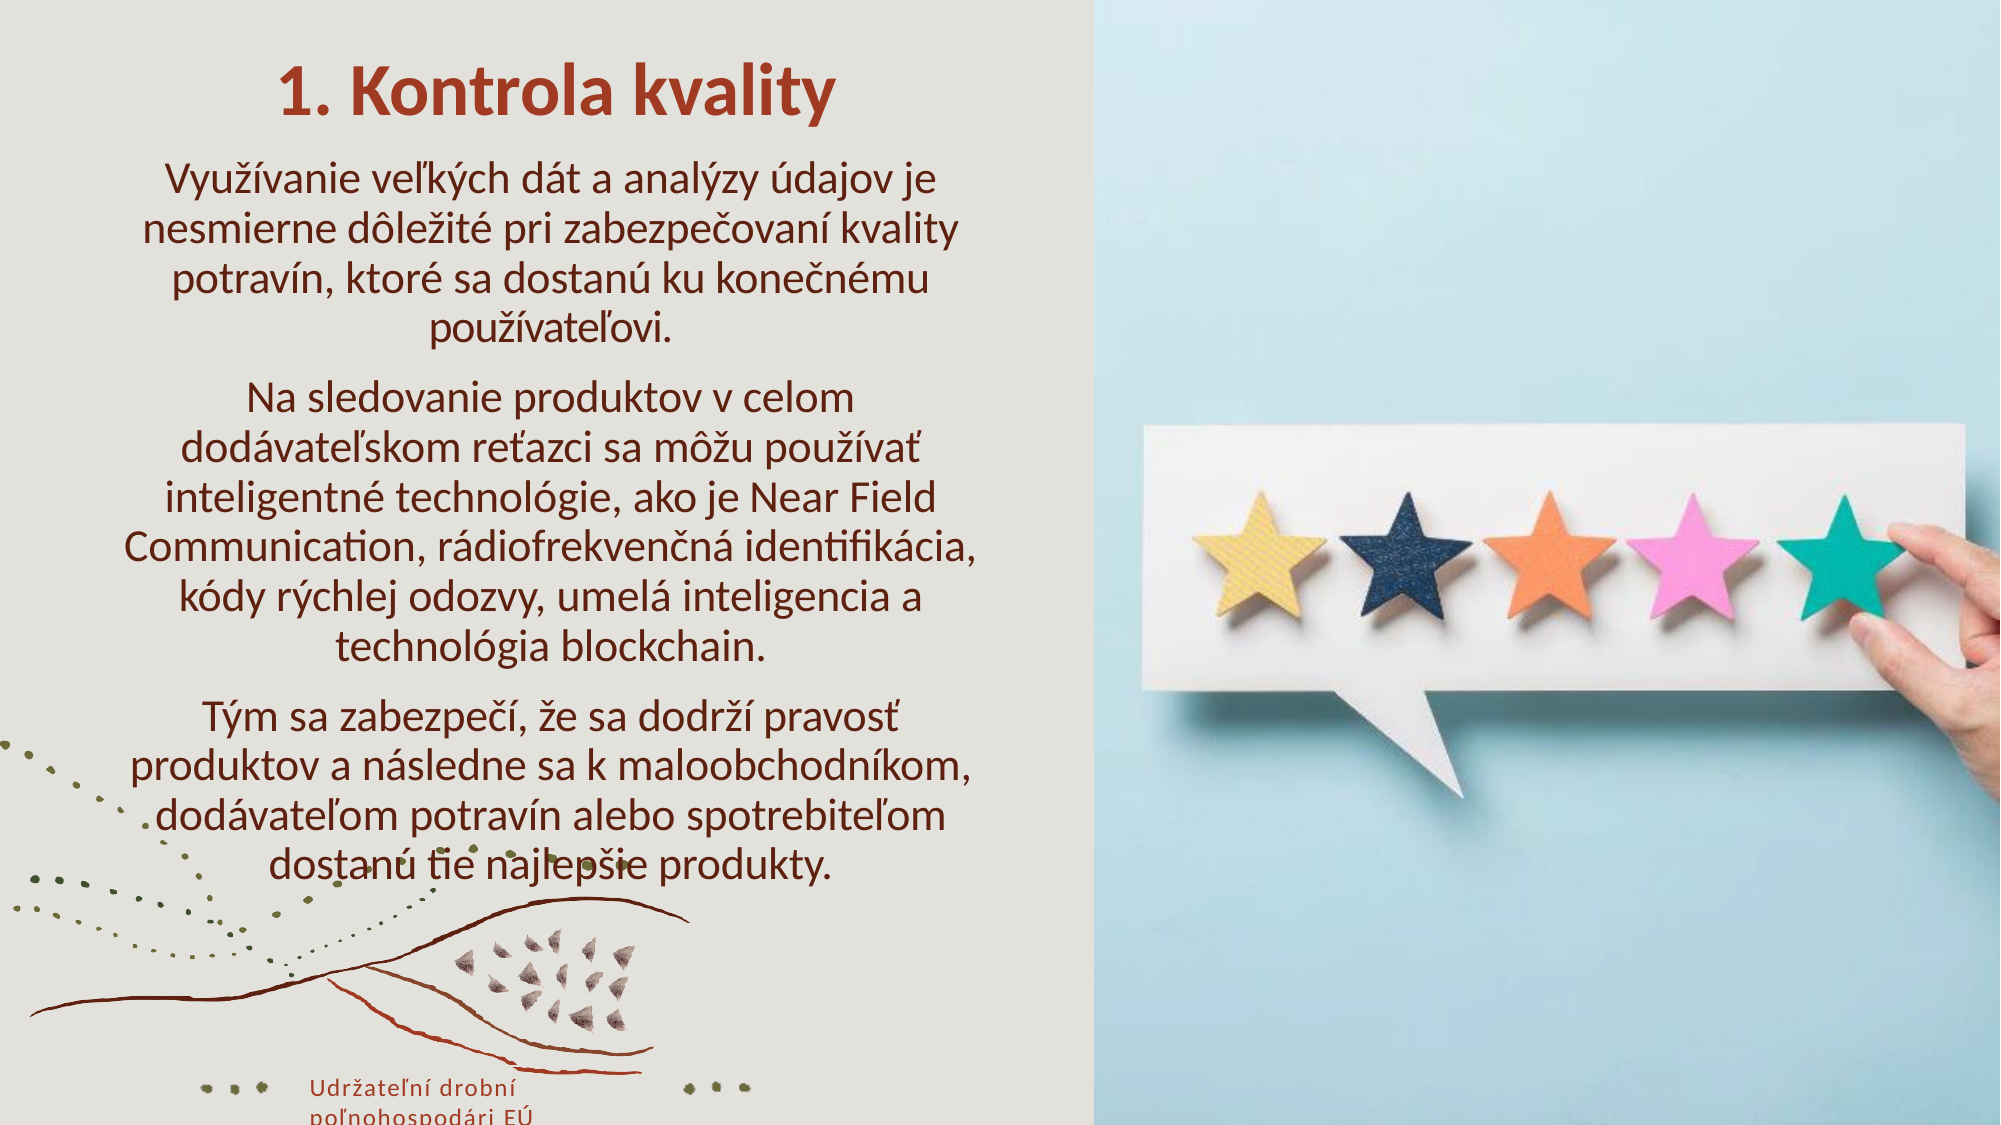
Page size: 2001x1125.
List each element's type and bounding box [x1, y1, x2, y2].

text_box [0, 0, 195, 1125]
text_box [198, 0, 2000, 1125]
